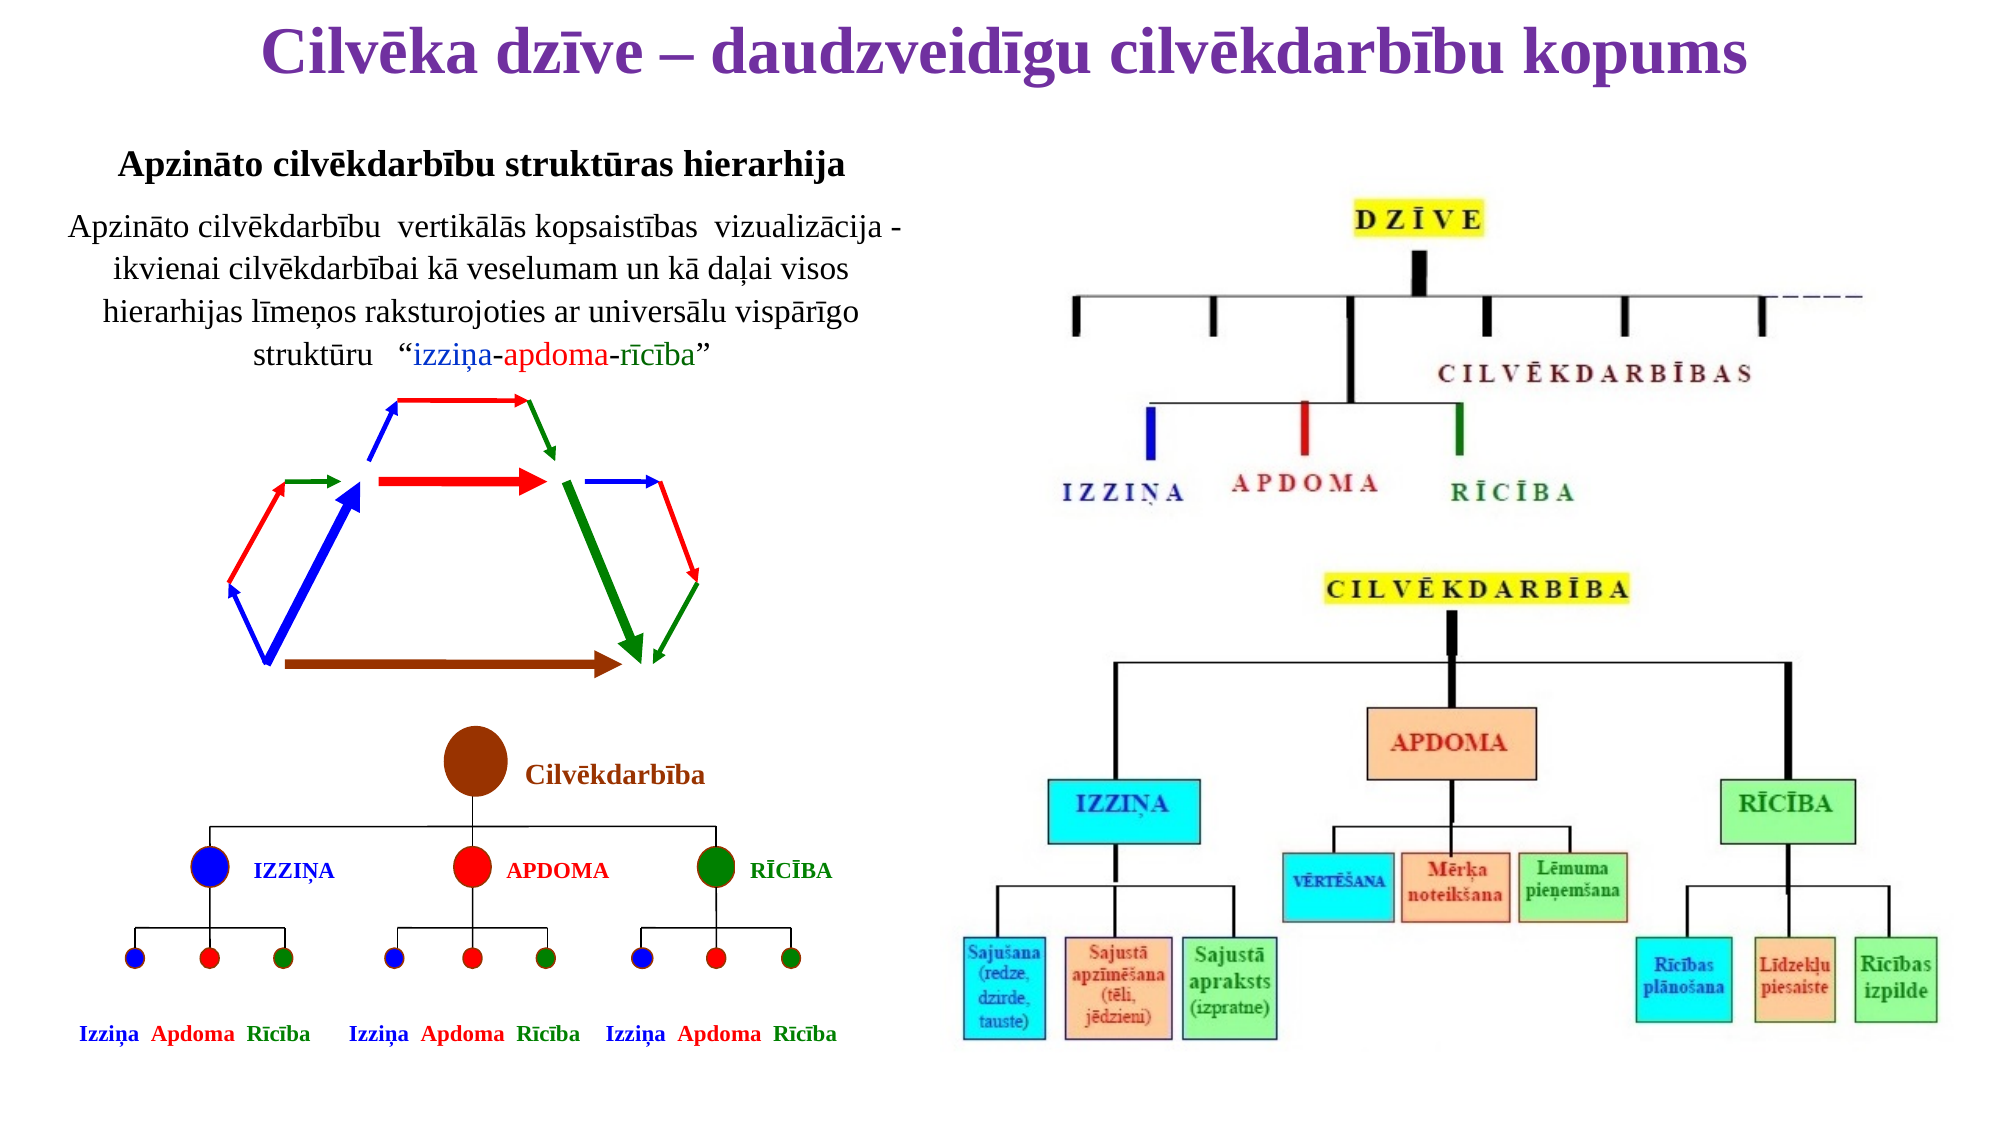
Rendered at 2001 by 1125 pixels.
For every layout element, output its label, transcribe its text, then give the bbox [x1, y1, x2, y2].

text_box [41, 125, 923, 1070]
text_box Cilvēka dzīve – daudzveidīgu cilvēkdarbību kopums [245, 0, 2000, 95]
picture [940, 176, 1966, 1070]
